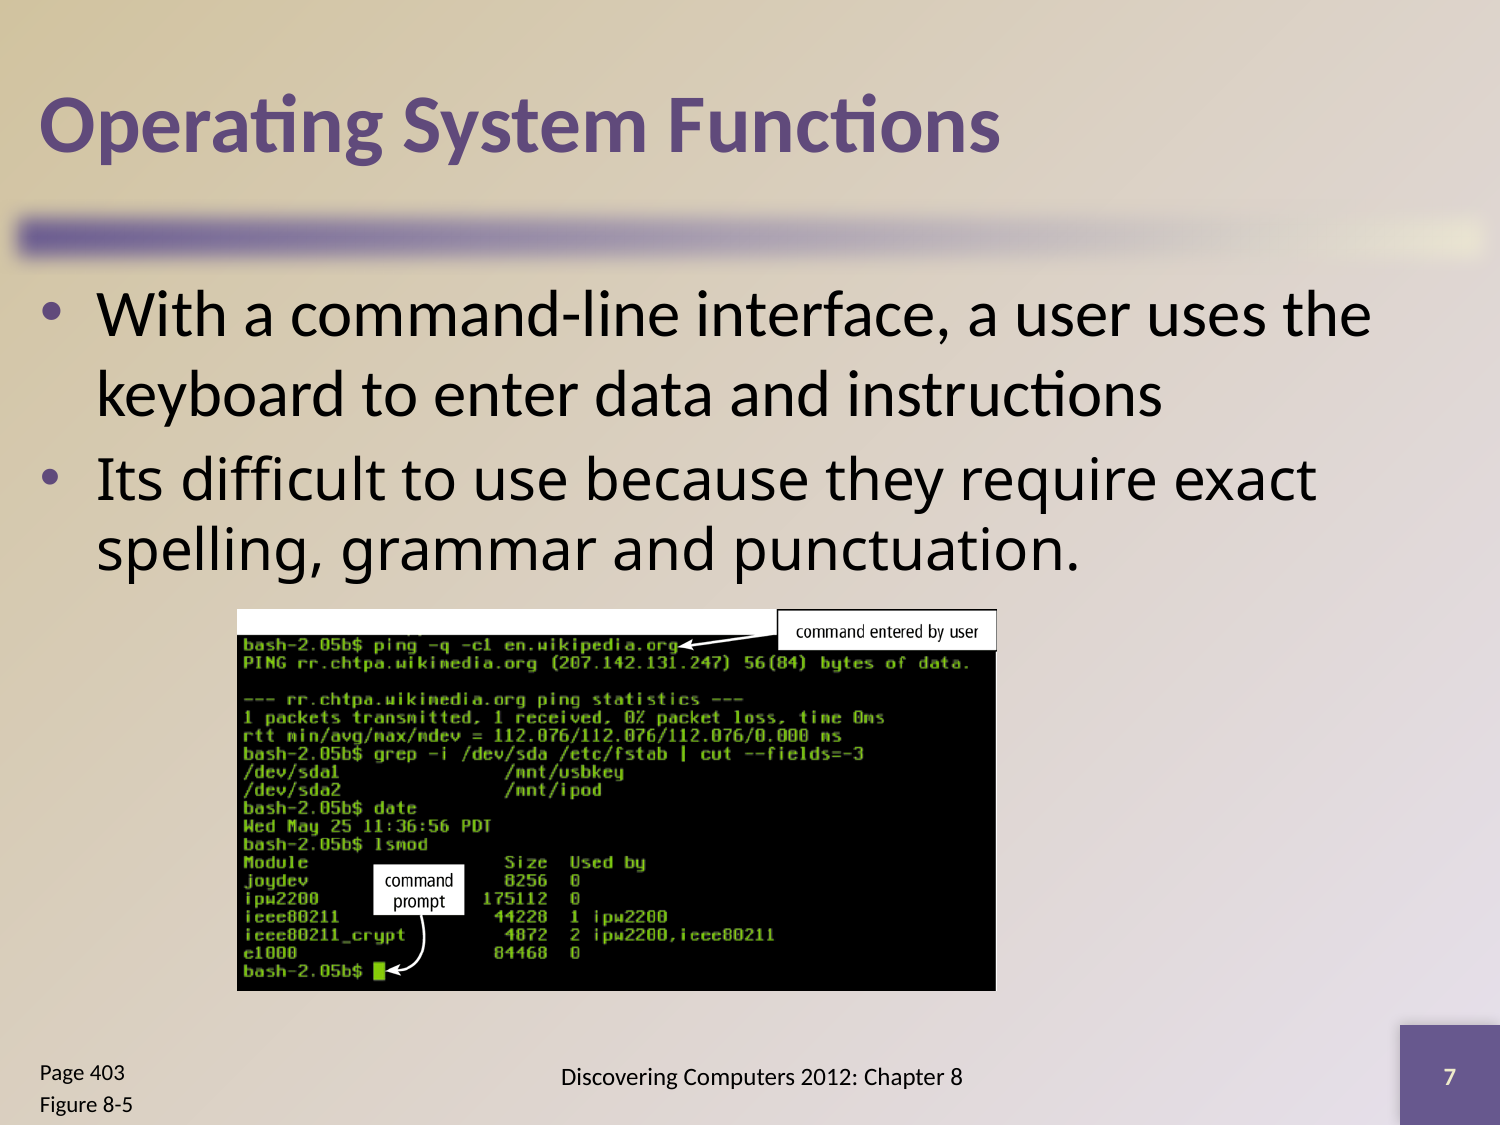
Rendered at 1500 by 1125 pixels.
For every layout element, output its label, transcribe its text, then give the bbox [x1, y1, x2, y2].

slide_number 7 [1400, 1025, 1500, 1125]
footer Discovering Computers 2012: Chapter 8 [450, 1037, 1075, 1113]
list Page 403 Figure 8-5 [24, 1050, 300, 1125]
title Operating System Functions [24, 24, 1475, 213]
picture [237, 609, 997, 991]
list With a command-line interface, a user uses the keyboard to enter data and instructions Its difficult to use because they require exact spelling, grammar and punctuation. [24, 262, 1475, 1025]
